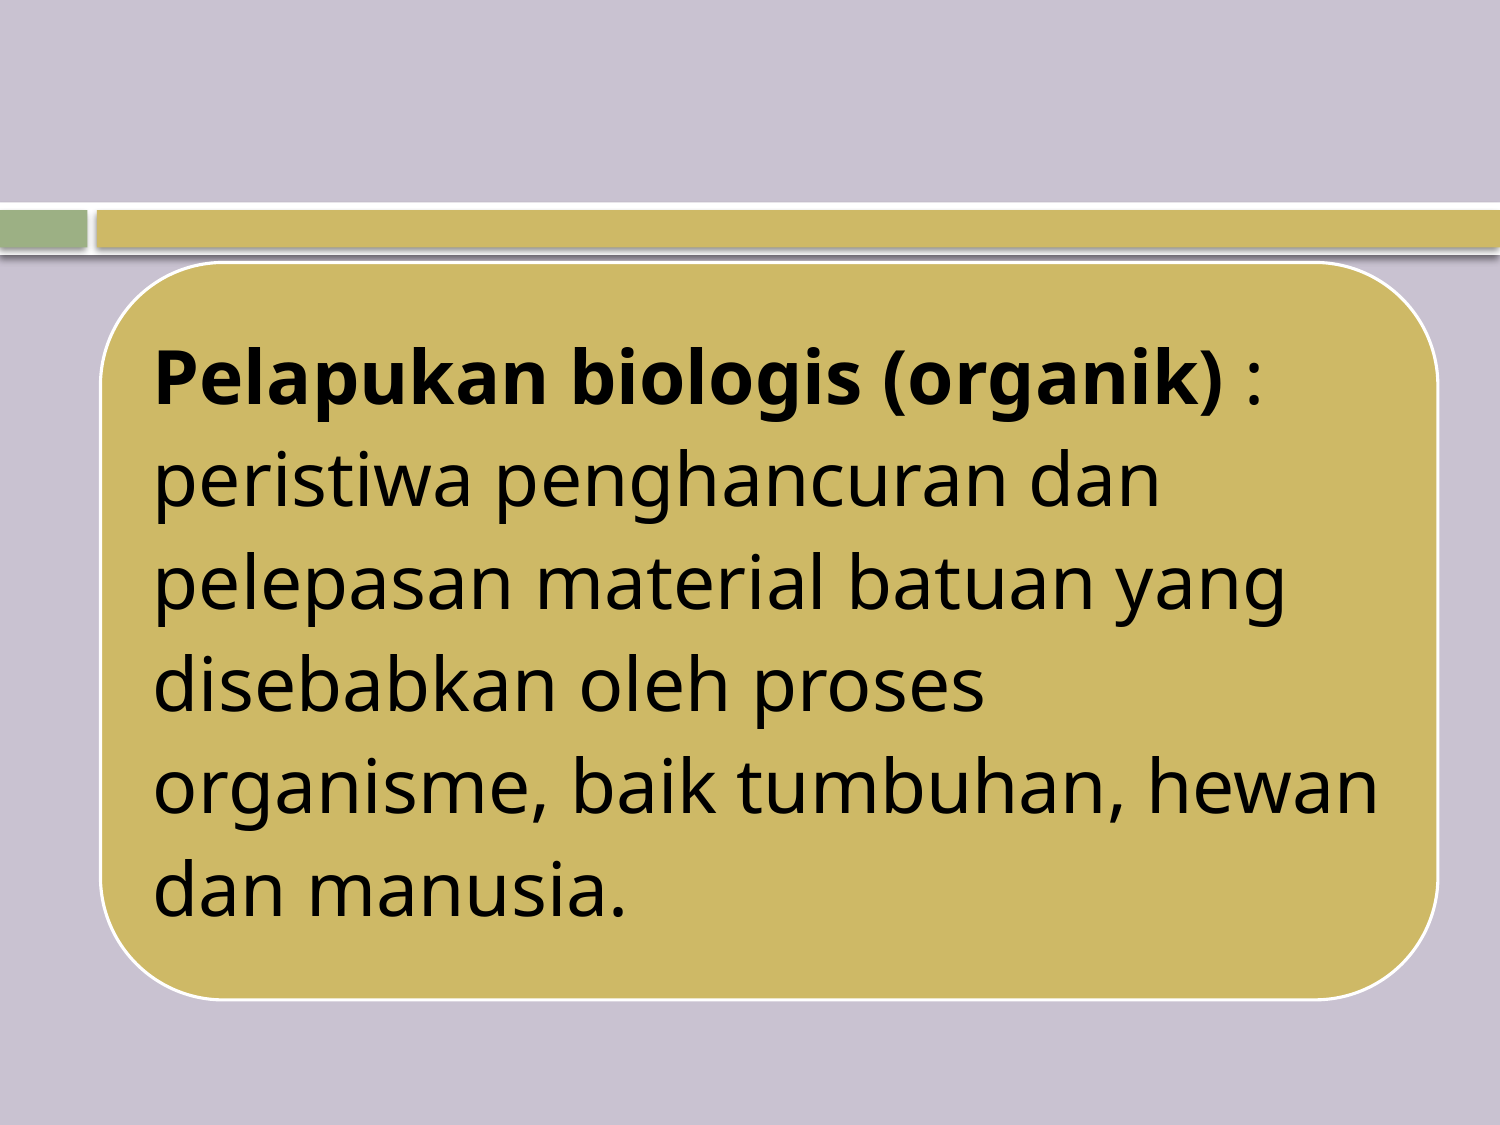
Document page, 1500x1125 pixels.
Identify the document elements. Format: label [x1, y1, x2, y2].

list [100, 262, 1439, 1001]
